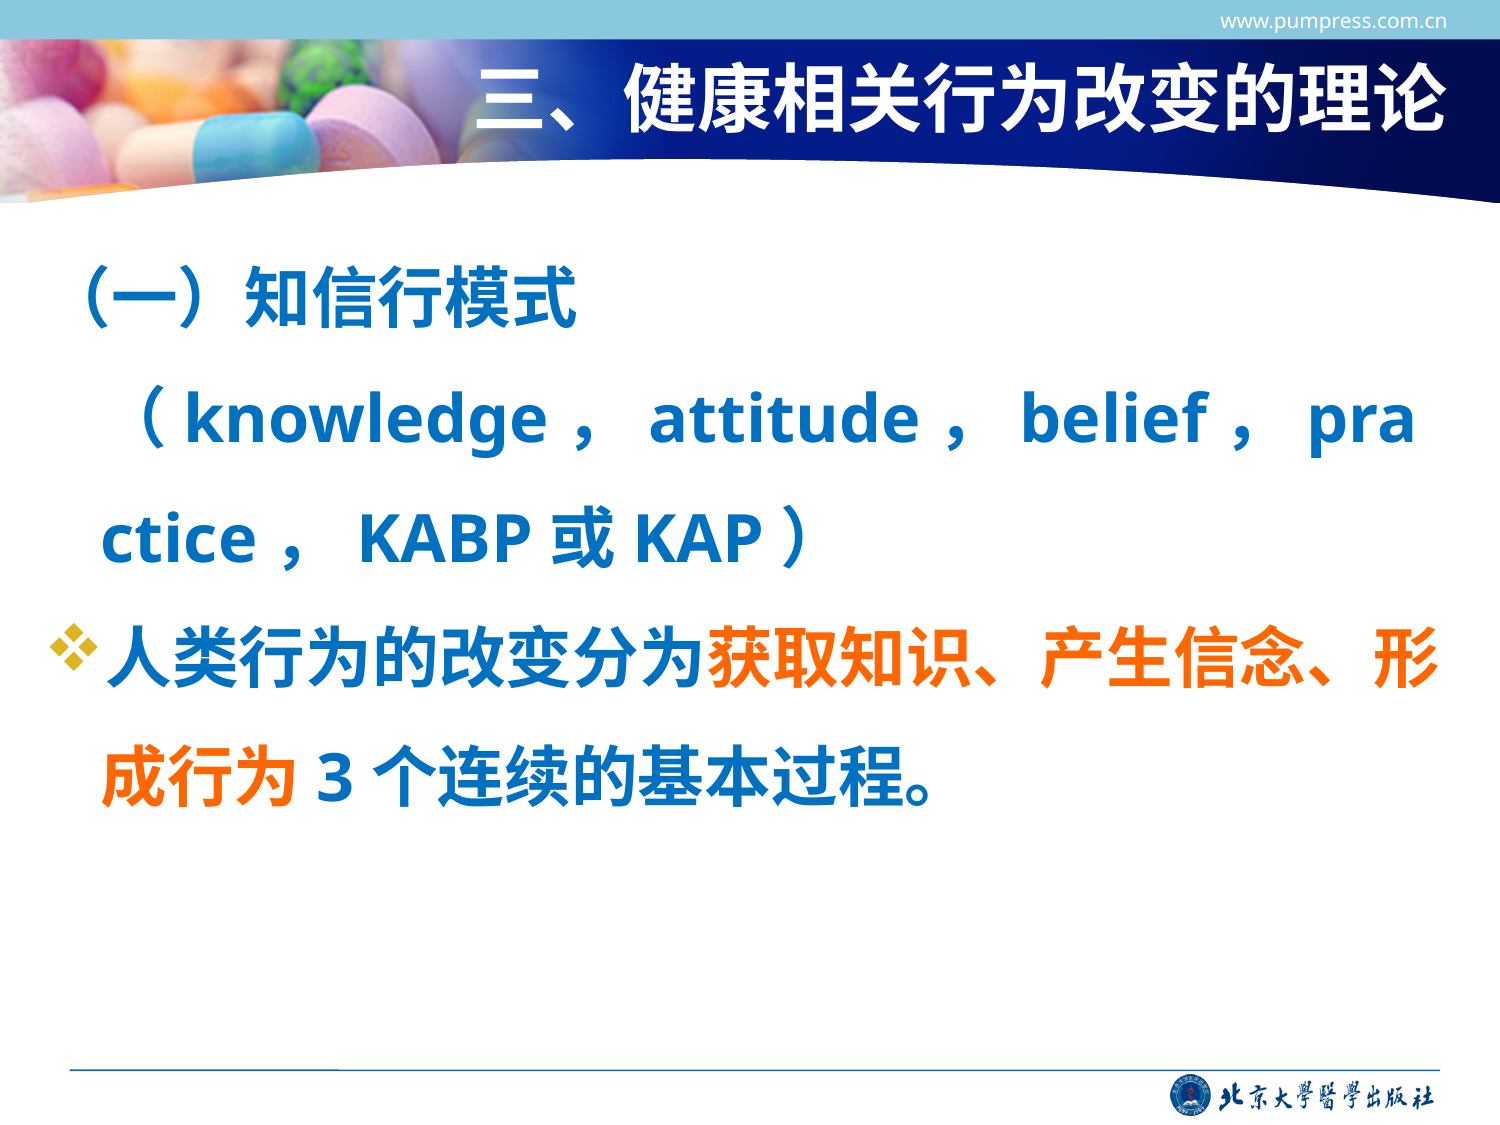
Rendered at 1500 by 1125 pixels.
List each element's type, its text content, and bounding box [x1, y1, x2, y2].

picture [0, 40, 1500, 203]
picture [1170, 1074, 1436, 1118]
title 三、健康相关行为改变的理论 [137, 49, 1463, 143]
slide_number www.pumpress.com.cn [1024, 0, 1463, 38]
list （一）知信行模式（knowledge，attitude，belief，practice，KABP或KAP） 人类行为的改变分为获取知识、产生信念、形成行为3个连续的基本过程。 [29, 207, 1463, 1026]
